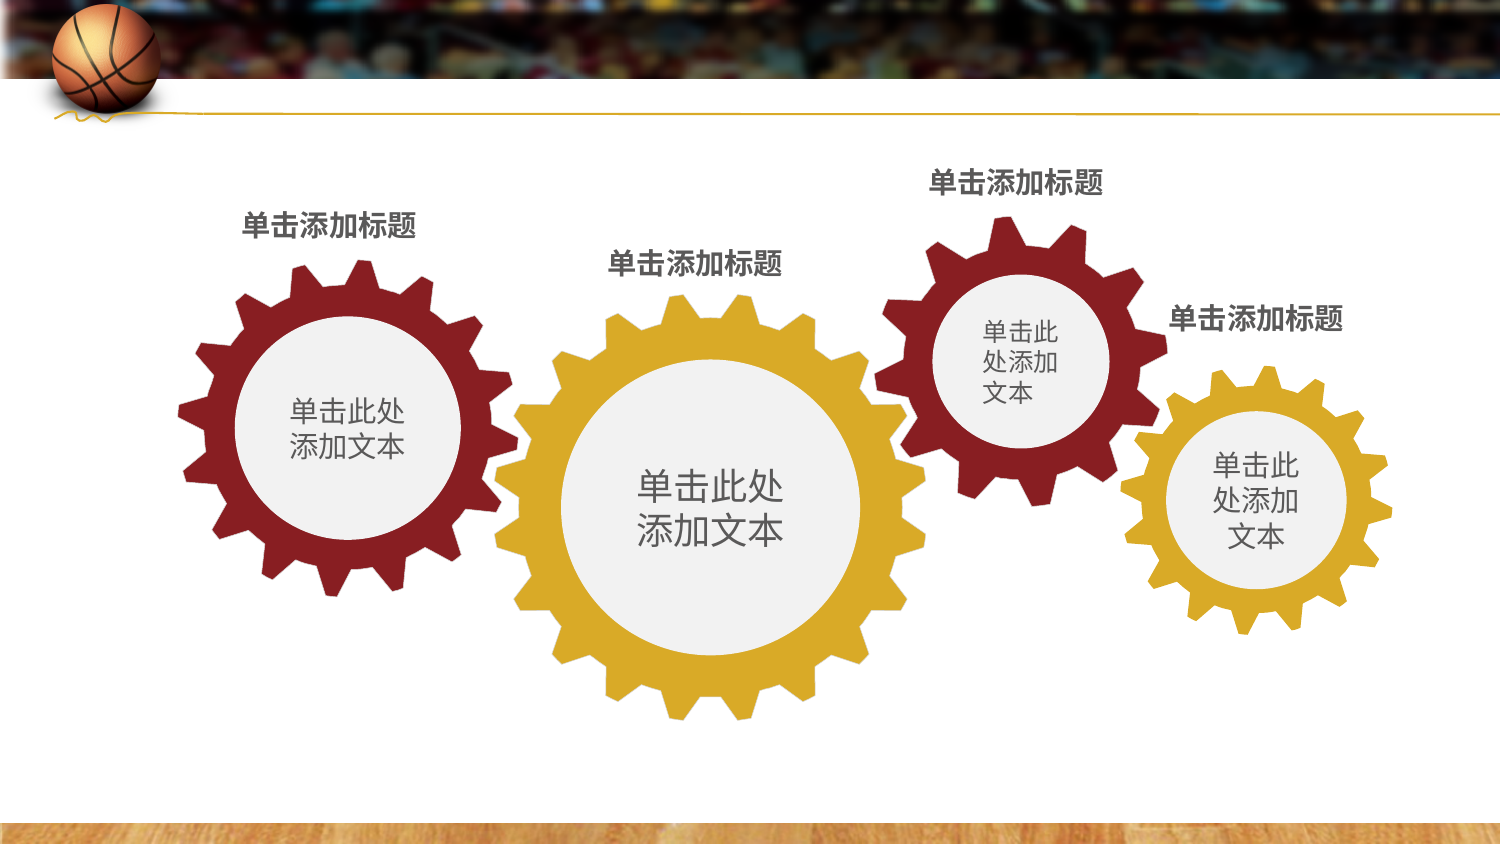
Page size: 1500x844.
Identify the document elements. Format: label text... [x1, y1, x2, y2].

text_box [54, 111, 1500, 122]
picture [0, 823, 1500, 844]
text_box 单击添加标题 [187, 199, 471, 250]
picture [0, 0, 1500, 131]
text_box 单击添加标题 [874, 156, 1158, 207]
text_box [177, 259, 519, 597]
text_box 单击添加标题 [1168, 293, 1381, 344]
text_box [874, 216, 1168, 507]
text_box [1120, 365, 1393, 635]
text_box 单击添加标题 [553, 237, 838, 289]
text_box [494, 294, 926, 721]
